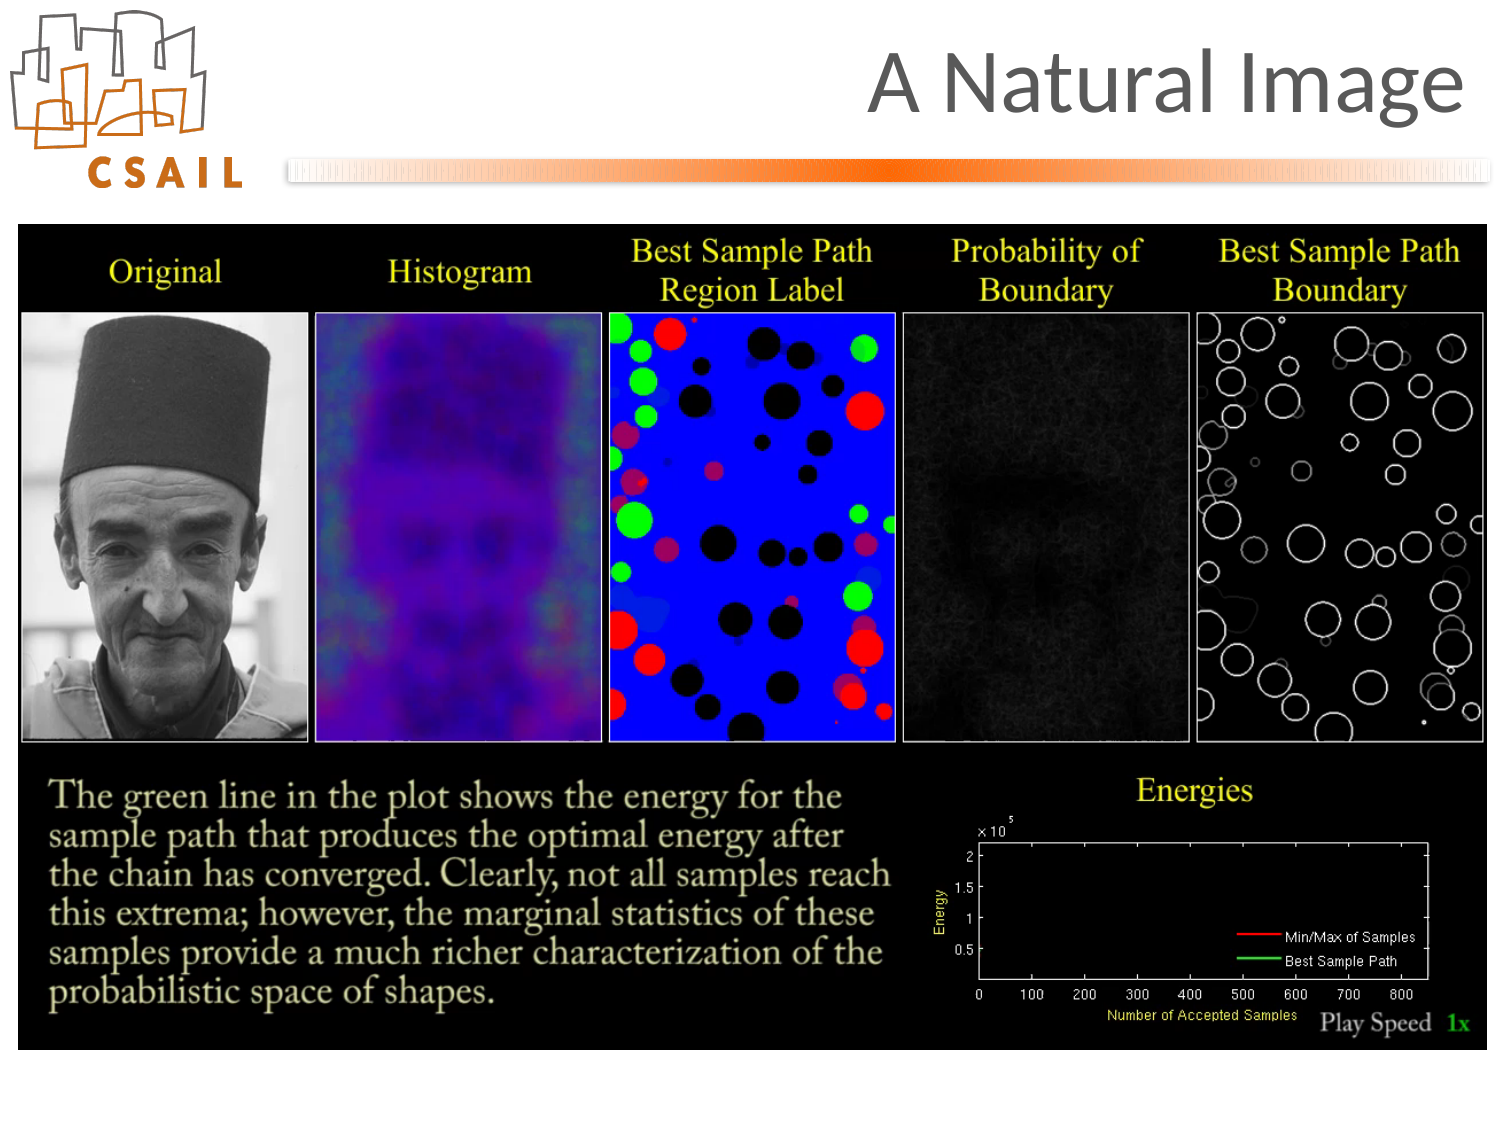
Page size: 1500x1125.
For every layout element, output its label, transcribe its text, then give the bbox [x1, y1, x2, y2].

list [17, 223, 1488, 1051]
picture [10, 10, 242, 188]
title A Natural Image [208, 4, 1483, 147]
